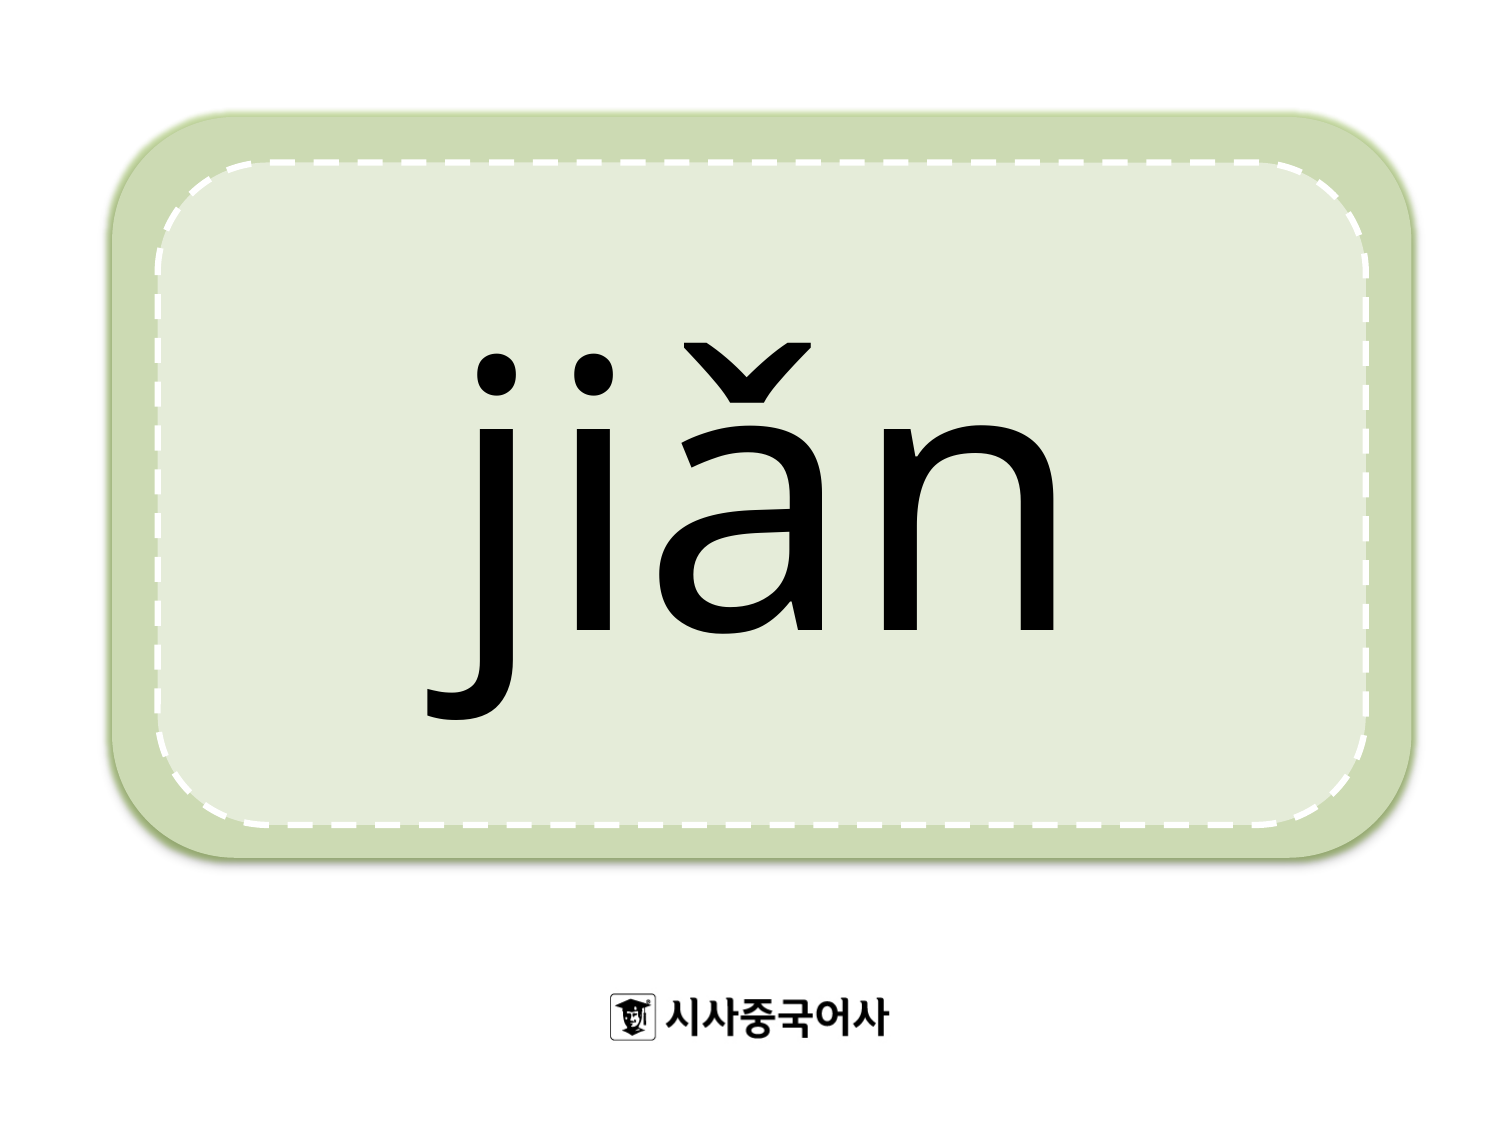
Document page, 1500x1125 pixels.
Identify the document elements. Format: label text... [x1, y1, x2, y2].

text_box jiǎn [162, 149, 1371, 812]
picture [602, 987, 898, 1047]
